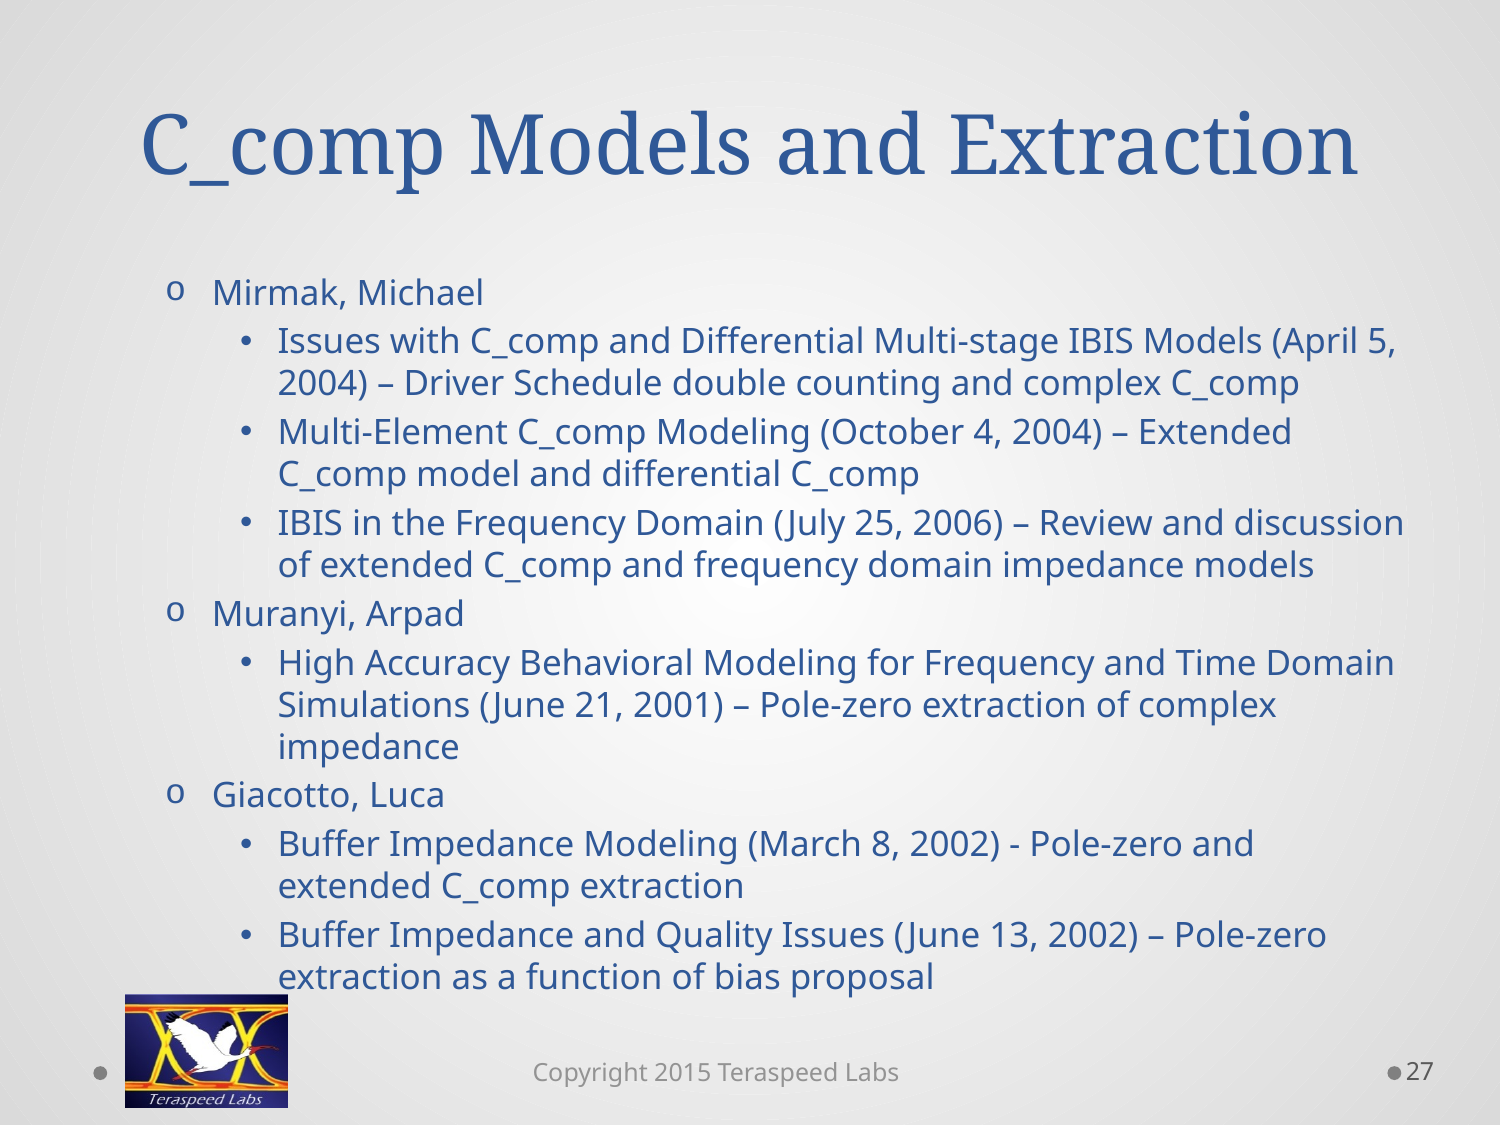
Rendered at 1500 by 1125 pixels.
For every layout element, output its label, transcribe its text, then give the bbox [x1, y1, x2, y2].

list Mirmak, Michael Issues with C_comp and Differential Multi-stage IBIS Models (April 5, 2004) – Driver Schedule double counting and complex C_comp Multi-Element C_comp Modeling (October 4, 2004) – Extended C_comp model and differential C_comp IBIS in the Frequency Domain (July 25, 2006) – Review and discussion of extended C_comp and frequency domain impedance models Muranyi, Arpad High Accuracy Behavioral Modeling for Frequency and Time Domain Simulations (June 21, 2001) – Pole-zero extraction of complex impedance Giacotto, Luca Buffer Impedance Modeling (March 8, 2002) - Pole-zero and extended C_comp extraction Buffer Impedance and Quality Issues (June 13, 2002) – Pole-zero extraction as a function of bias proposal [75, 262, 1425, 1005]
footer Copyright 2015 Teraspeed Labs [525, 1043, 993, 1103]
slide_number 27 [1401, 1042, 1494, 1103]
title C_comp Models and Extraction [75, 0, 1425, 262]
picture [125, 1005, 288, 1108]
